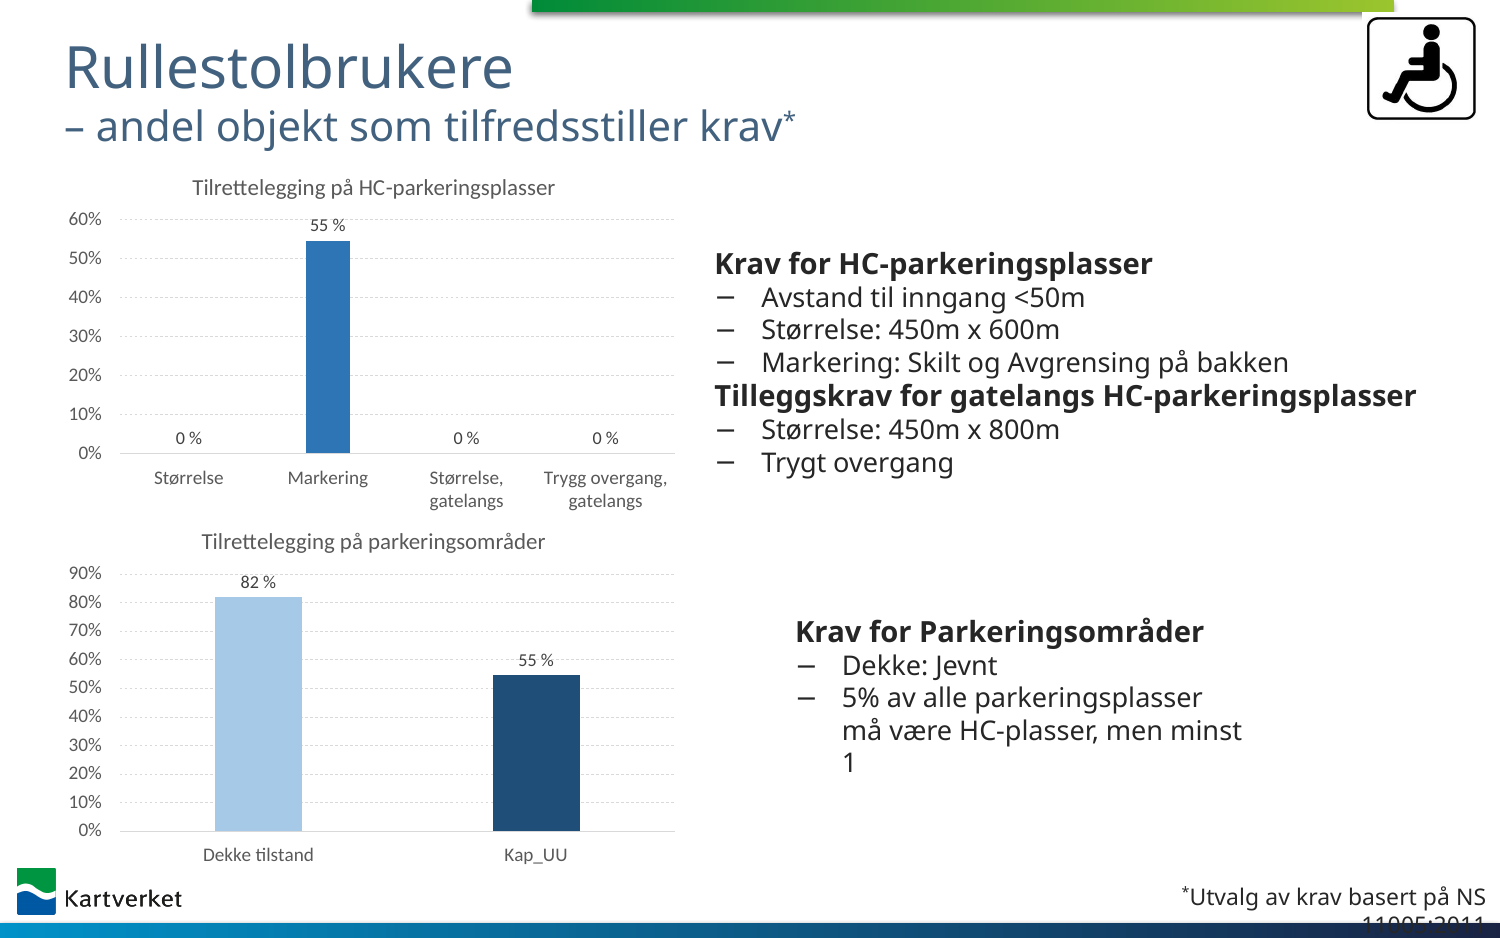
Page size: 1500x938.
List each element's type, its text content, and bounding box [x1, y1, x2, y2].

picture [62, 520, 686, 874]
text_box Krav for HC-parkeringsplasser Avstand til inngang <50m Størrelse: 450m x 600m Markering: Skilt og Avgrensing på bakken Tilleggskrav for gatelangs HC-parkeringsplasser Størrelse: 450m x 800m Trygt overgang [699, 237, 1433, 485]
text_box Rullestolbrukere – andel objekt som tilfredsstiller krav* [49, 25, 1431, 158]
text_box *Utvalg av krav basert på NS 11005:2011 [1068, 873, 1500, 938]
picture [62, 166, 686, 519]
picture [1362, 12, 1481, 126]
text_box Krav for Parkeringsområder Dekke: Jevnt 5% av alle parkeringsplasser må være HC-plasser, men minst 1 [780, 605, 1261, 786]
